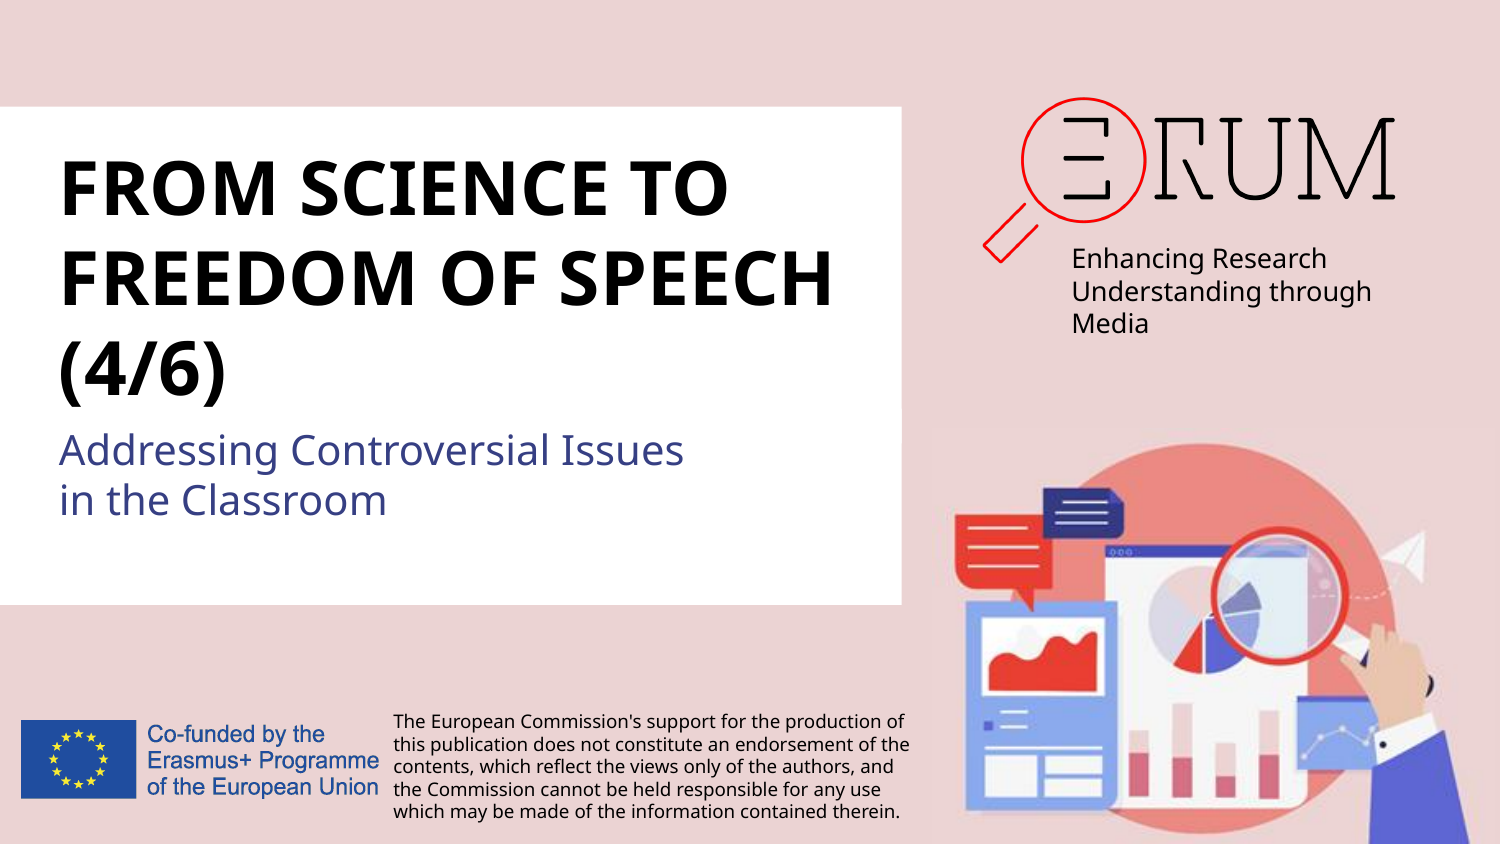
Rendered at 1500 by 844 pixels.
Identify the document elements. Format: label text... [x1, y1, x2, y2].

title FROM SCIENCE TO FREEDOM OF SPEECH (4/6) [0, 106, 902, 408]
subtitle Addressing Controversial Issues in the Classroom [0, 408, 902, 605]
picture [932, 428, 1495, 844]
picture [21, 720, 379, 799]
picture [901, 67, 1475, 283]
